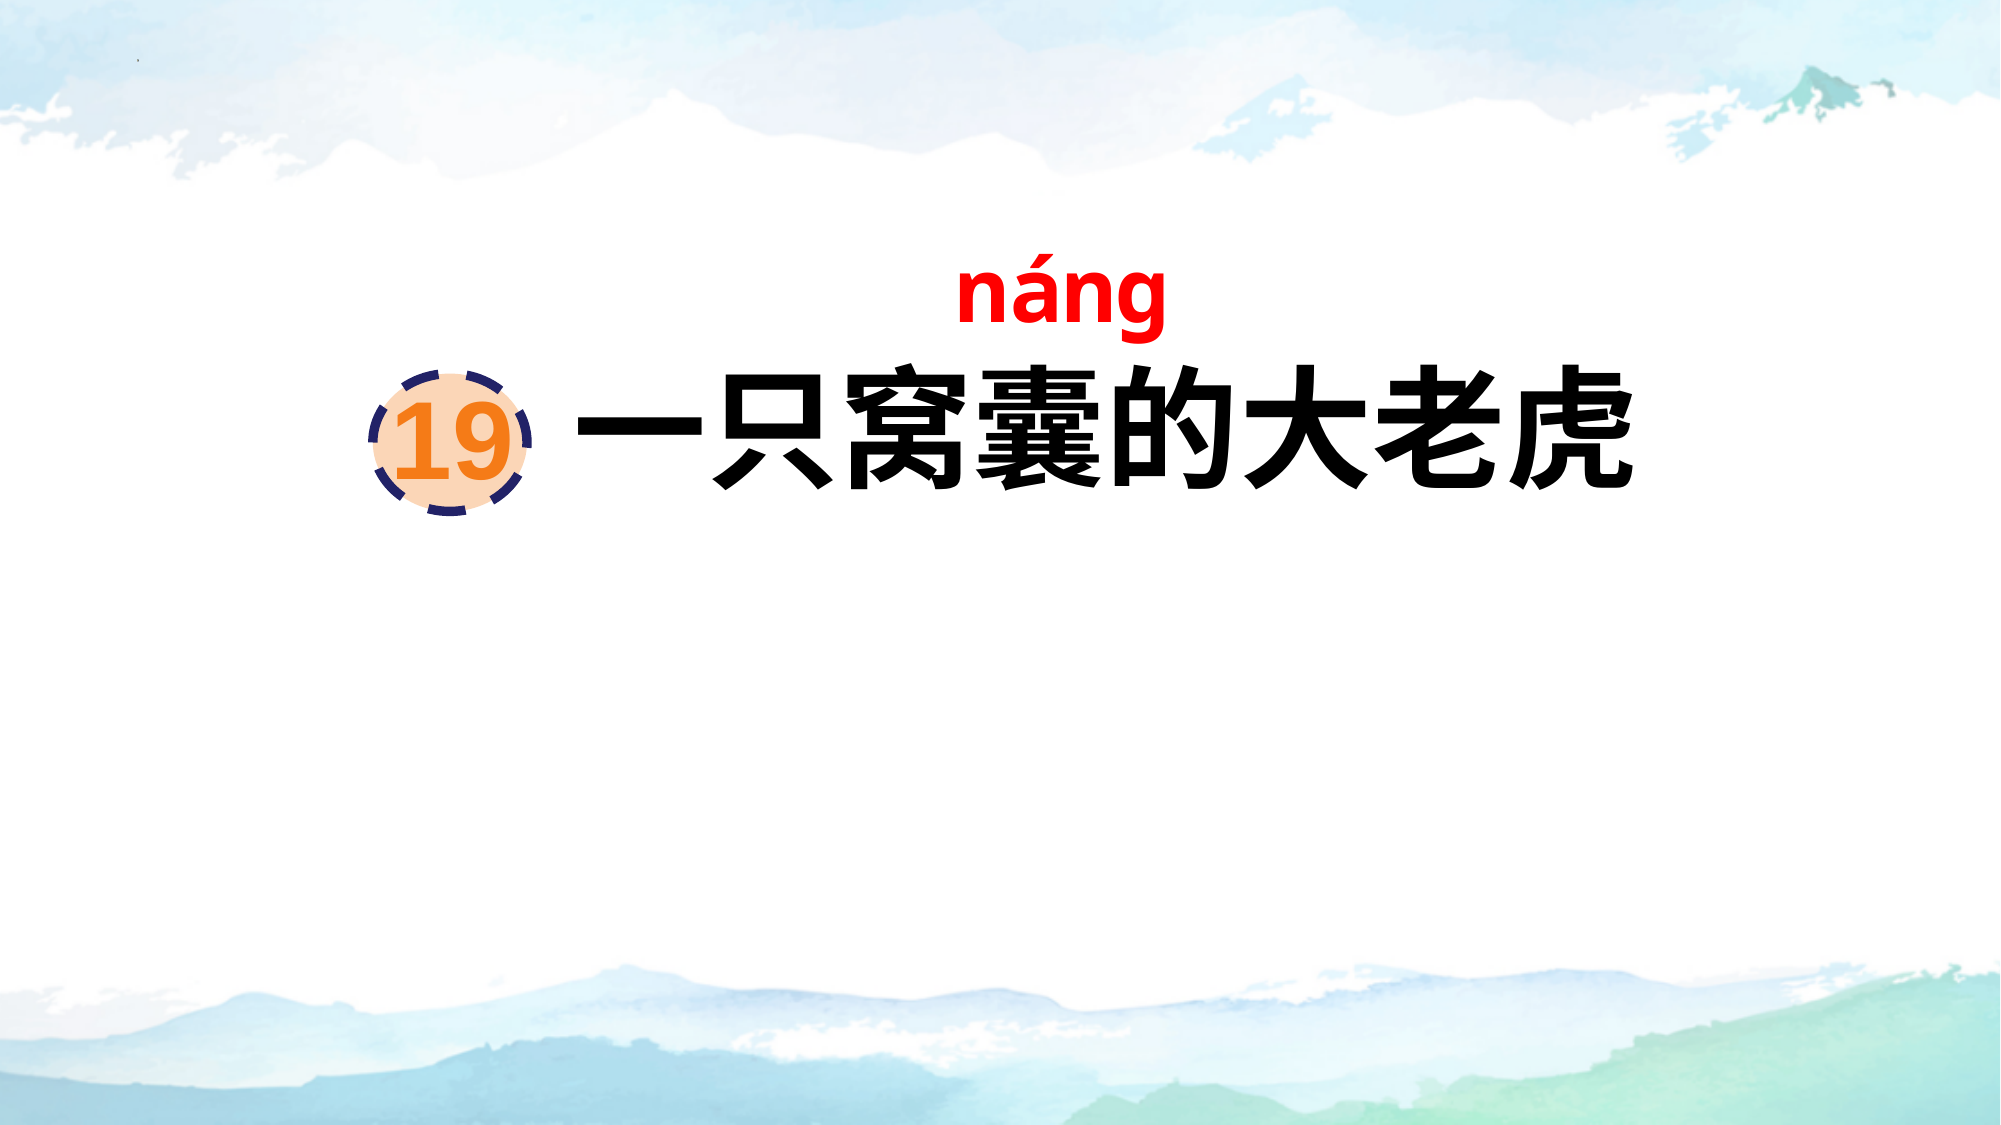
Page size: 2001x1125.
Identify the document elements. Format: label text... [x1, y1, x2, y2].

text_box nánɡ [940, 226, 1304, 337]
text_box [232, 337, 1657, 515]
picture [0, 0, 2001, 1125]
